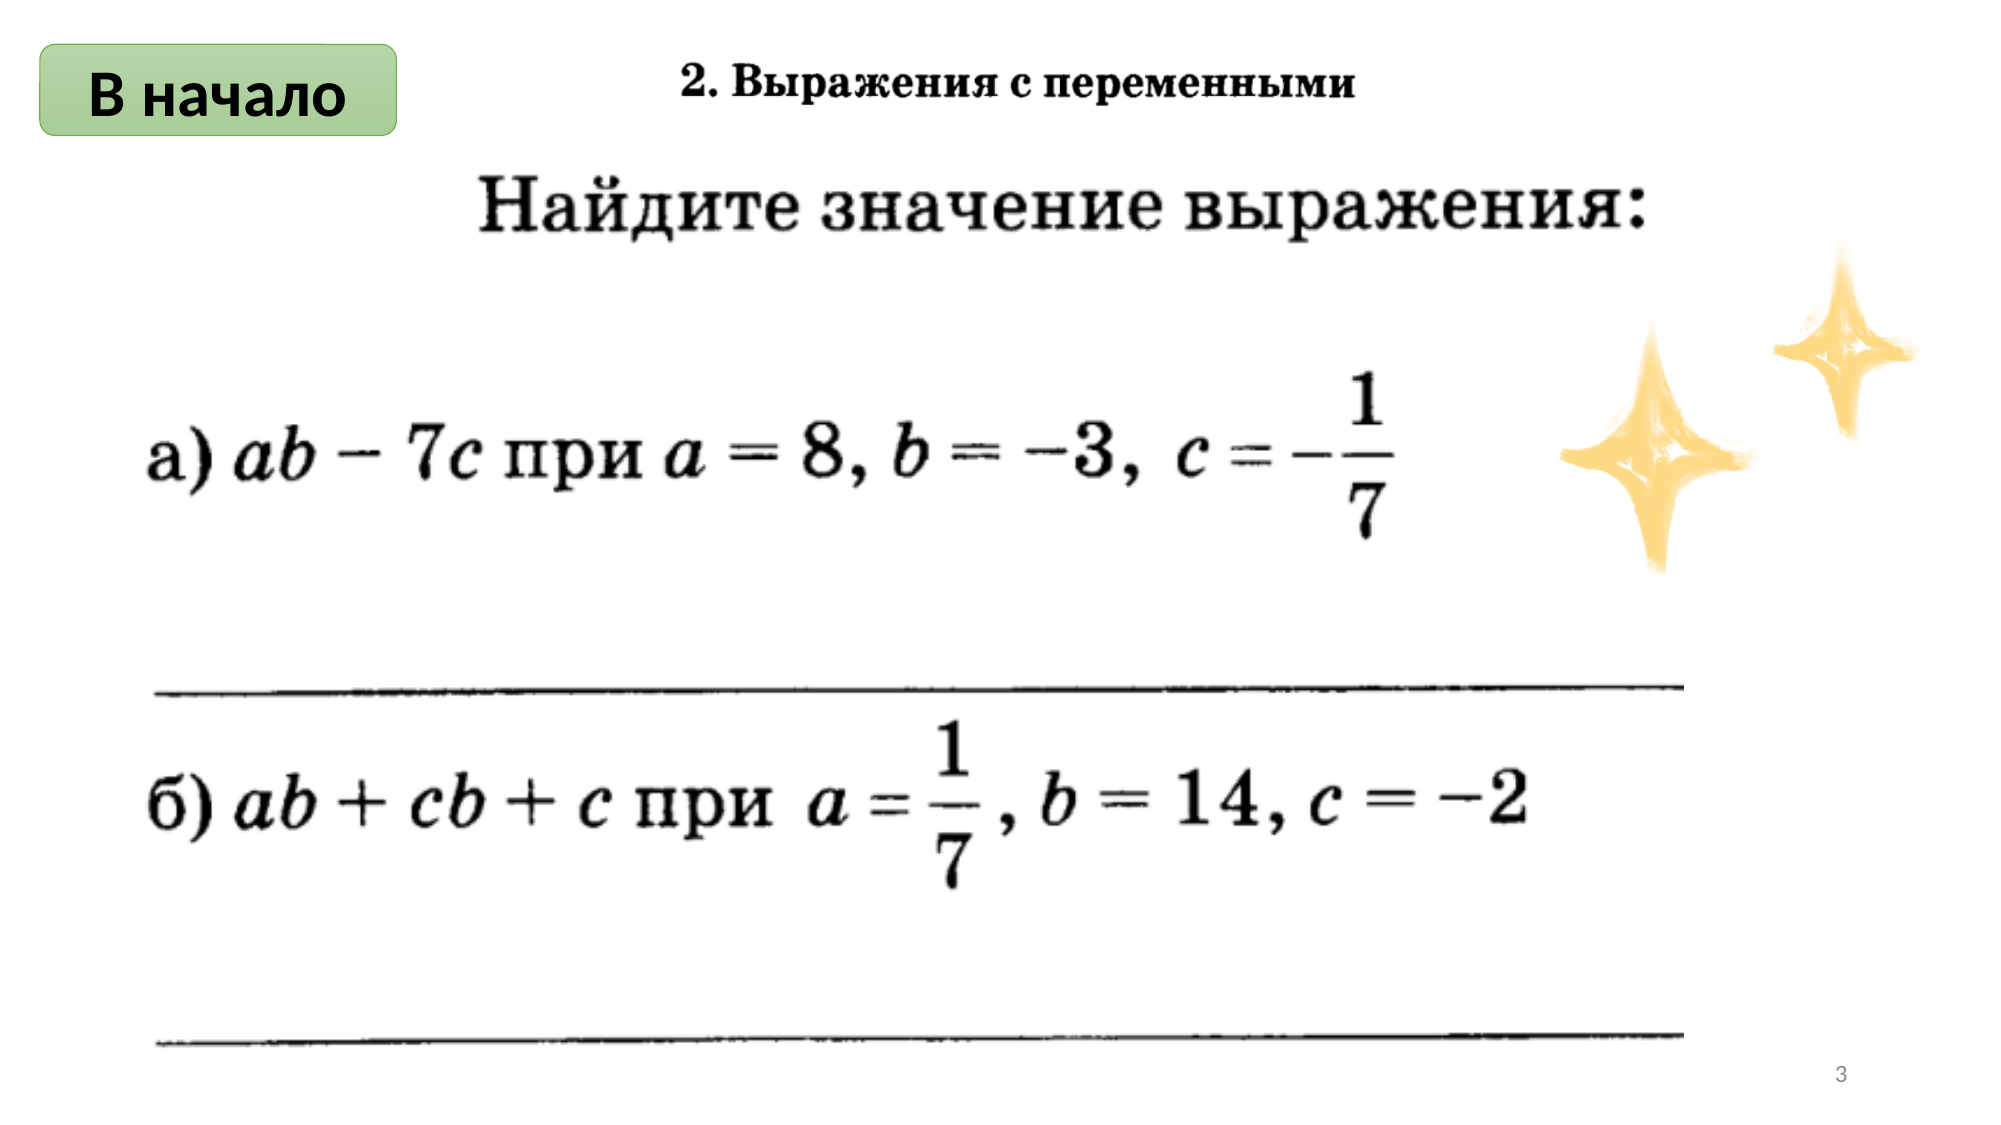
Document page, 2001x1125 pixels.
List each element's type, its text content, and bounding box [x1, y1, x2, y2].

slide_number 3 [1412, 1042, 1863, 1103]
text_box В начало [39, 43, 397, 137]
picture [98, 39, 1928, 1057]
